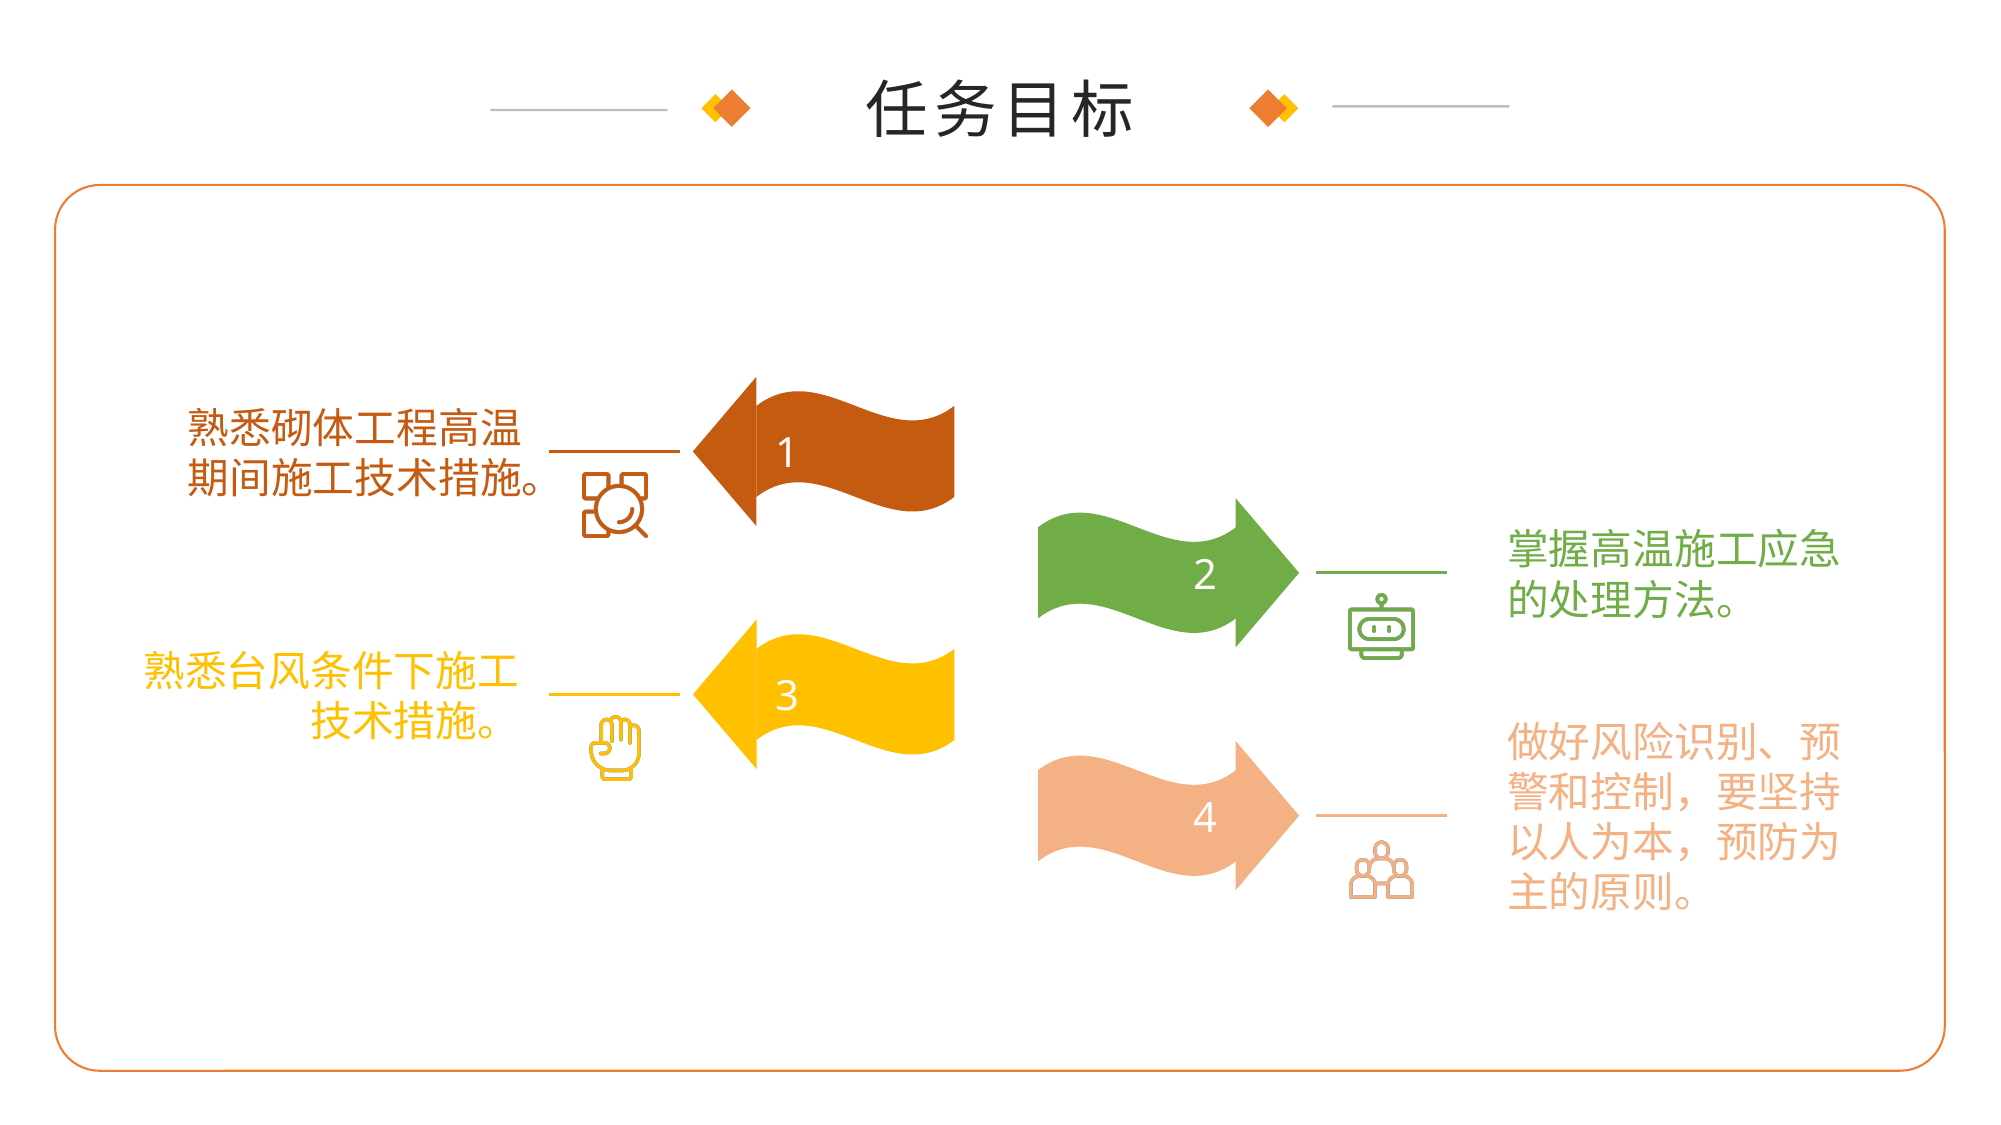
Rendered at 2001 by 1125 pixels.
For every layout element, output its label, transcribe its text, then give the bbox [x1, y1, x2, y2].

text_box [1247, 88, 1289, 129]
text_box [1331, 104, 1510, 109]
picture [581, 472, 648, 538]
picture [1348, 593, 1415, 660]
picture [1349, 837, 1414, 902]
text_box [711, 88, 752, 129]
text_box [699, 92, 721, 124]
text_box [54, 183, 1946, 1072]
text_box [489, 108, 668, 112]
picture [581, 715, 648, 781]
text_box 任务目标 [734, 62, 1266, 154]
text_box [1279, 92, 1300, 124]
